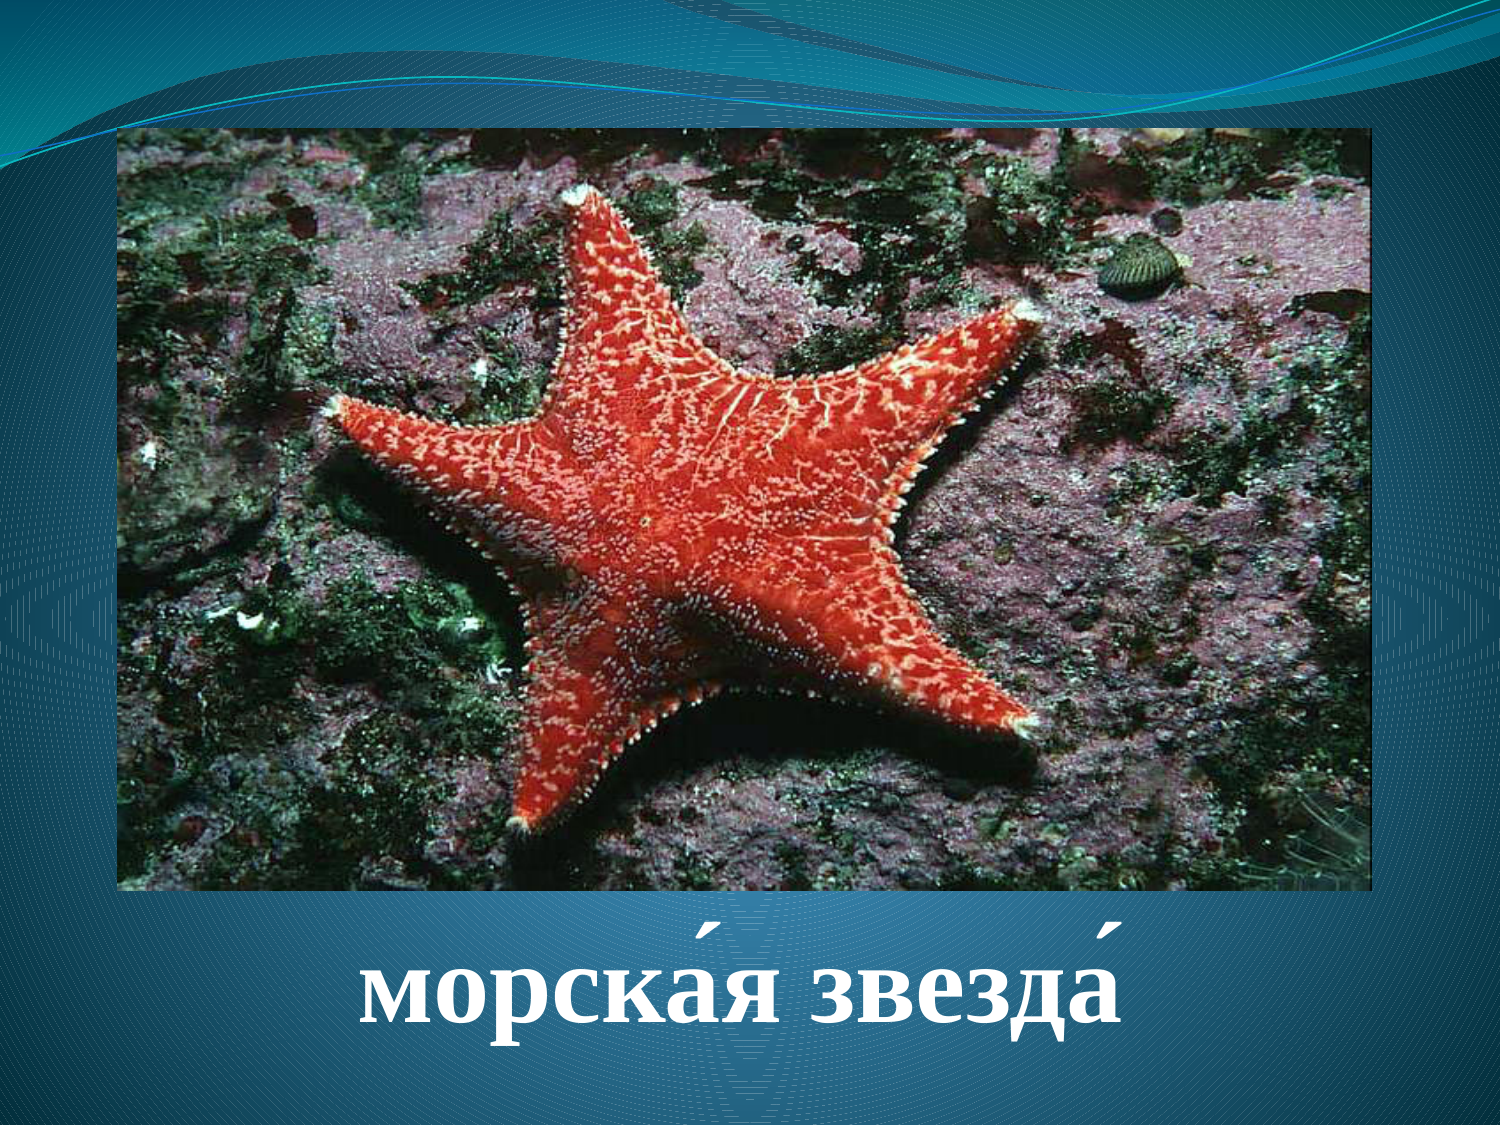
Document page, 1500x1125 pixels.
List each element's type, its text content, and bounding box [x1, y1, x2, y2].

subtitle морска́я звезда́ [210, 904, 1262, 1125]
picture [116, 128, 1372, 891]
